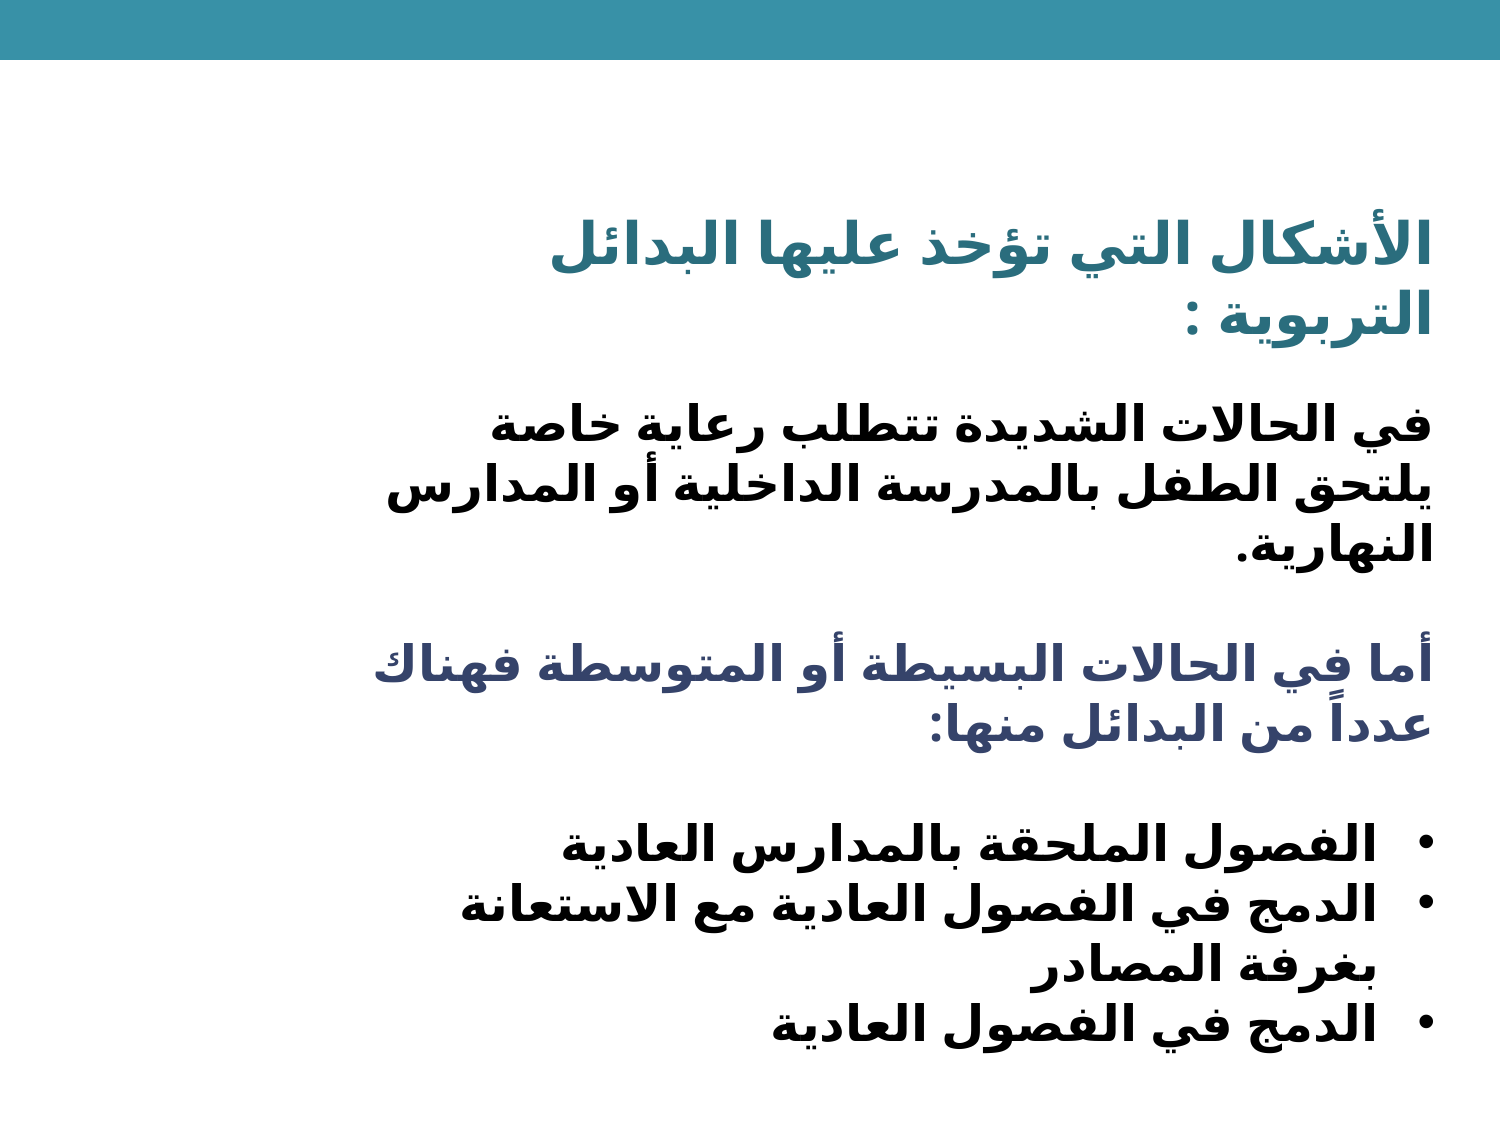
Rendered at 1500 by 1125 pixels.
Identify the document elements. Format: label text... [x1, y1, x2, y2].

text_box الأشكال التي تؤخذ عليها البدائل التربوية : في الحالات الشديدة تتطلب رعاية خاصة يلتحق الطفل بالمدرسة الداخلية أو المدارس النهارية. أما في الحالات البسيطة أو المتوسطة فهناك عدداً من البدائل منها: الفصول الملحقة بالمدارس العادية الدمج في الفصول العادية مع الاستعانة بغرفة المصادر الدمج في الفصول العادية [337, 198, 1450, 1059]
